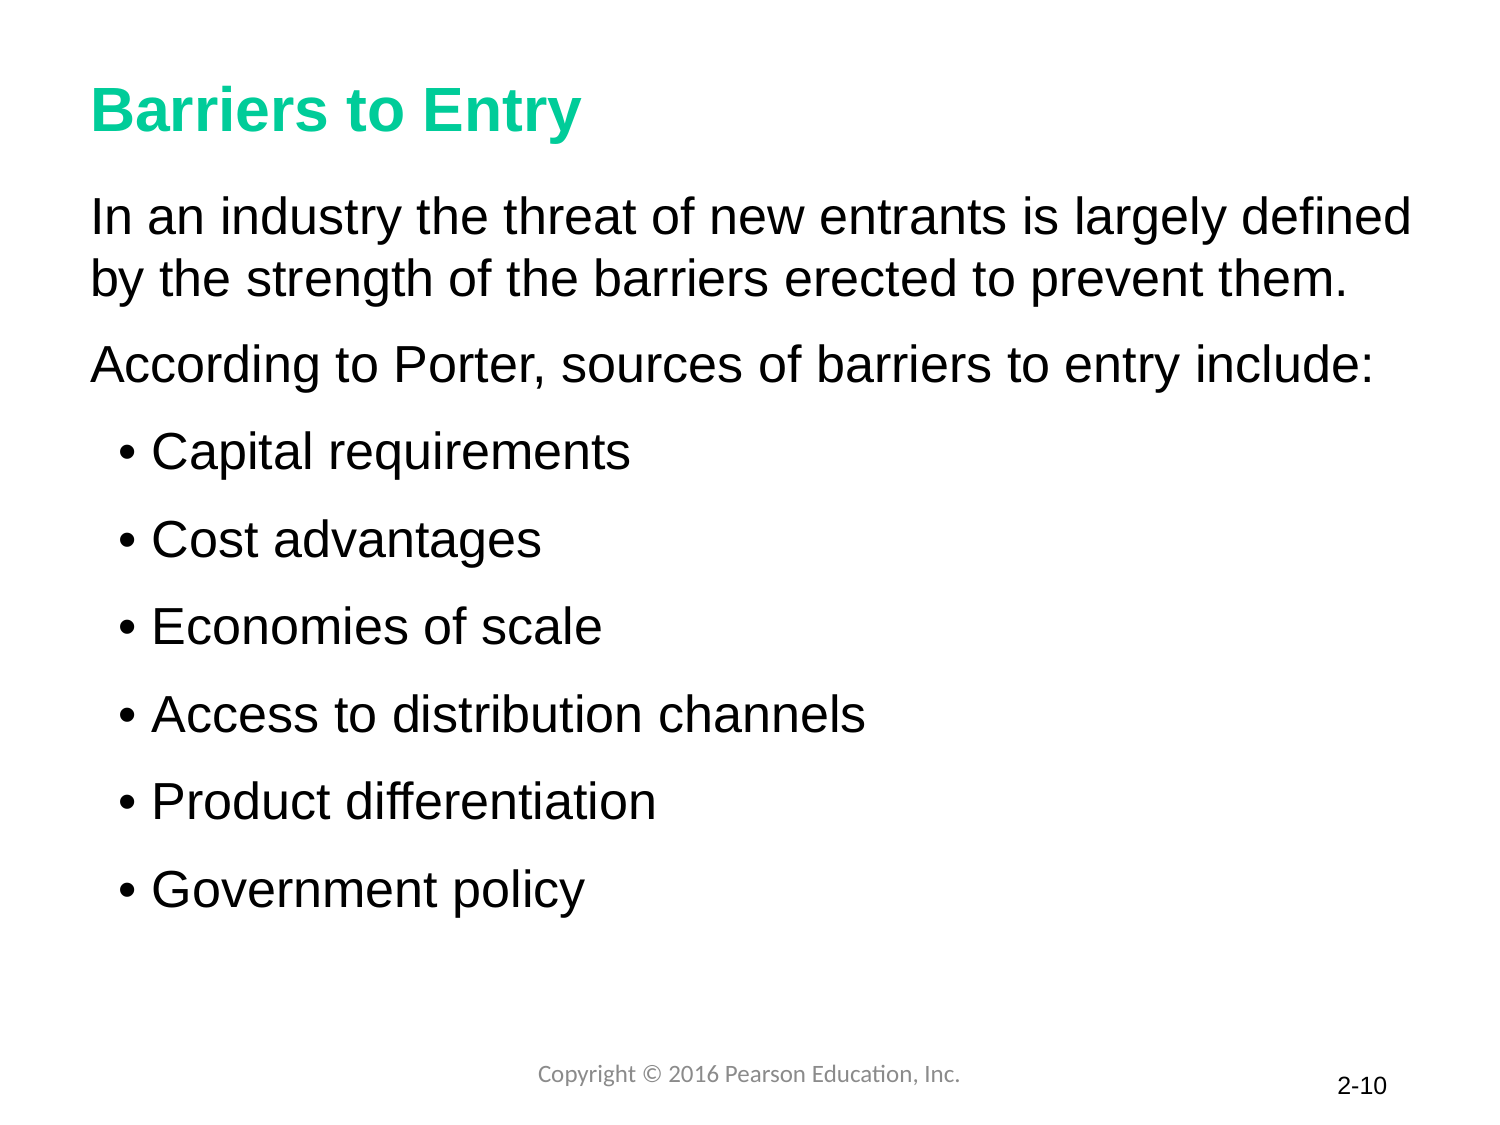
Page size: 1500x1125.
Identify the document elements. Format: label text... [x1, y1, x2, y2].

list In an industry the threat of new entrants is largely defined by the strength of the barriers erected to prevent them. According to Porter, sources of barriers to entry include: • Capital requirements • Cost advantages • Economies of scale • Access to distribution channels • Product differentiation • Government policy [75, 174, 1450, 1038]
title Barriers to Entry [75, 12, 1425, 174]
footer Copyright © 2016 Pearson Education, Inc. [512, 1042, 988, 1103]
